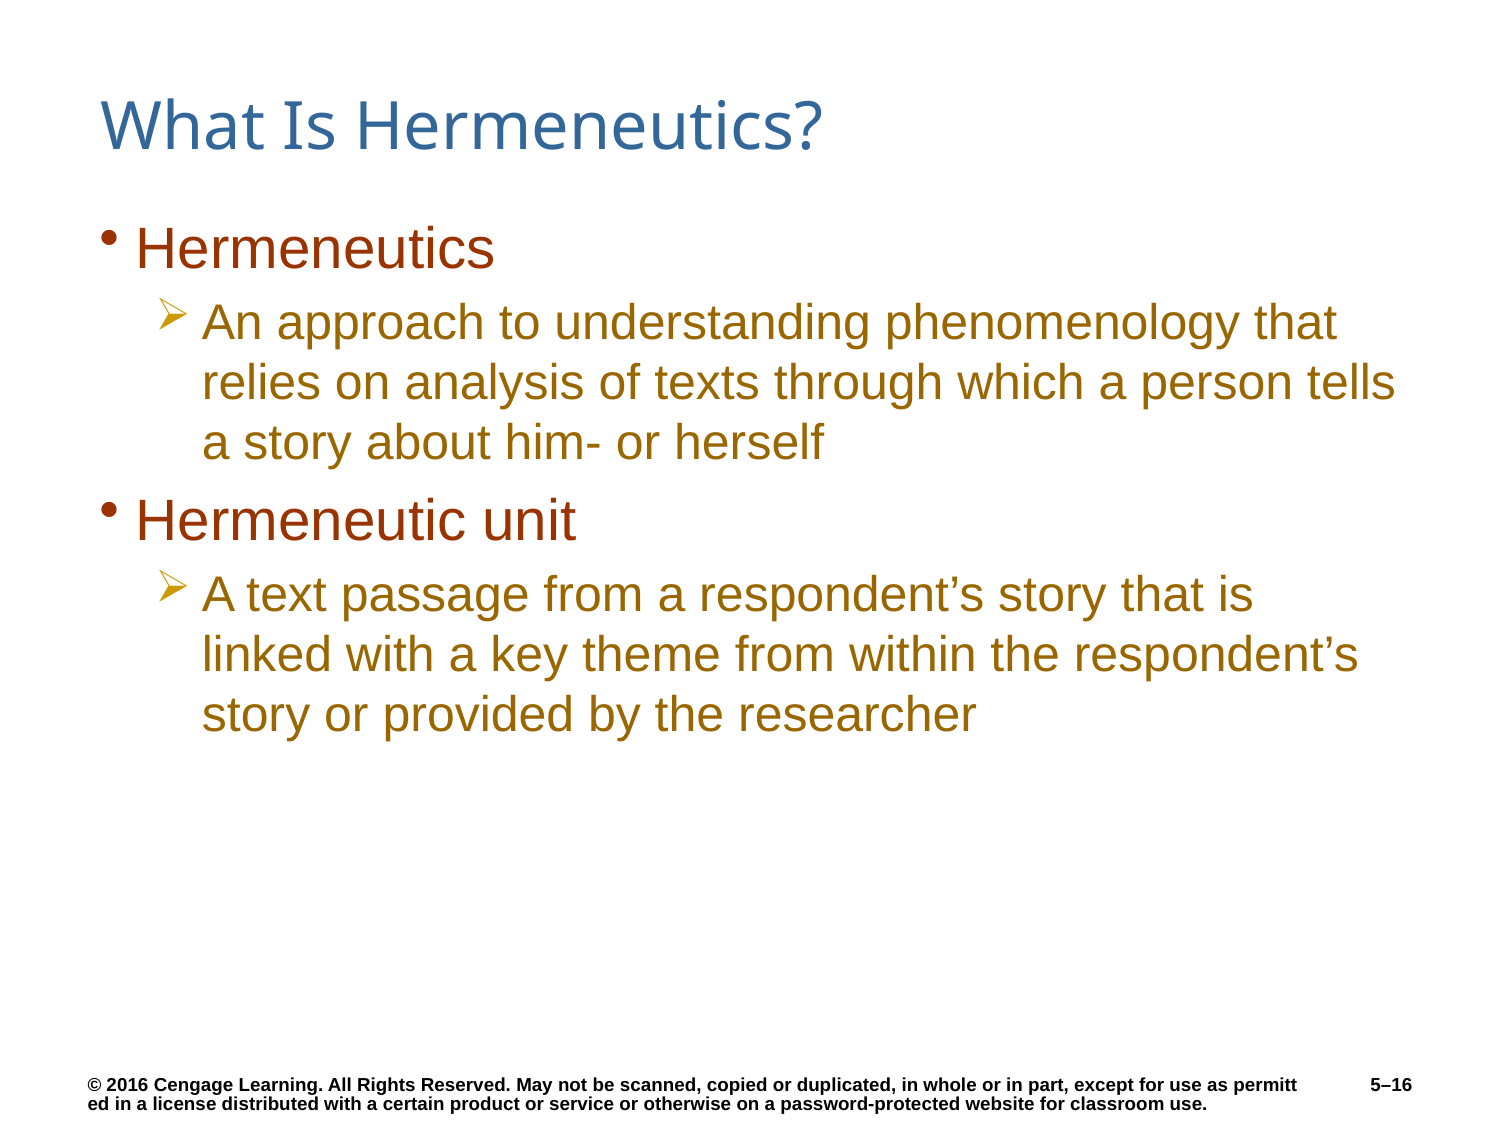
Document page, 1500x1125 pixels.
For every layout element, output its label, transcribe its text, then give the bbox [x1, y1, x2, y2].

footer © 2016 Cengage Learning. All Rights Reserved. May not be scanned, copied or duplicated, in whole or in part, except for use as permitted in a license distributed with a certain product or service or otherwise on a password-protected website for classroom use. [87, 1057, 1050, 1103]
list Hermeneutics An approach to understanding phenomenology that relies on analysis of texts through which a person tells a story about him- or herself Hermeneutic unit A text passage from a respondent’s story that is linked with a key theme from within the respondent’s story or provided by the researcher [84, 202, 1414, 1013]
title What Is Hermeneutics? [85, 75, 1411, 171]
slide_number 5–16 [1050, 1042, 1413, 1103]
